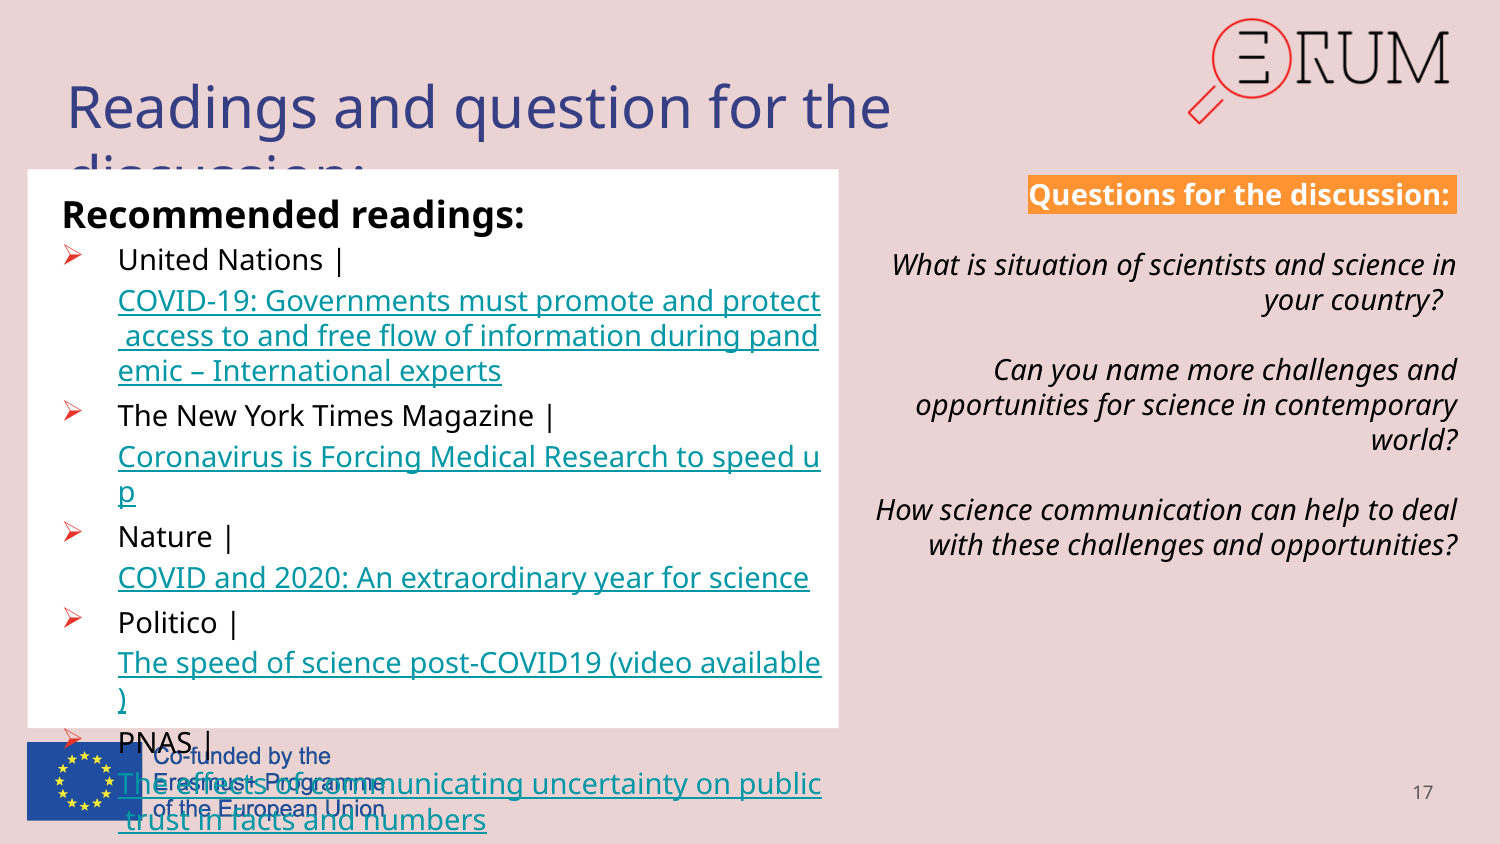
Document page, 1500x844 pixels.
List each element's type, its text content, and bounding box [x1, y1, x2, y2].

picture [1136, 0, 1500, 137]
slide_number 17 [1358, 761, 1449, 826]
title Readings and question for the discussion: [51, 55, 1168, 150]
list Recommended readings: United Nations | COVID-19: Governments must promote and protect access to and free flow of information during pandemic – International experts The New York Times Magazine | Coronavirus is Forcing Medical Research to speed up Nature | COVID and 2020: An extraordinary year for science Politico | The speed of science post-COVID19 (video available) PNAS | The effects of communicating uncertainty on public trust in facts and numbers [27, 169, 839, 729]
text_box Questions for the discussion: What is situation of scientists and science in your country? Can you name more challenges and opportunities for science in contemporary world? How science communication can help to deal with these challenges and opportunities? [852, 169, 1473, 639]
picture [27, 742, 385, 821]
